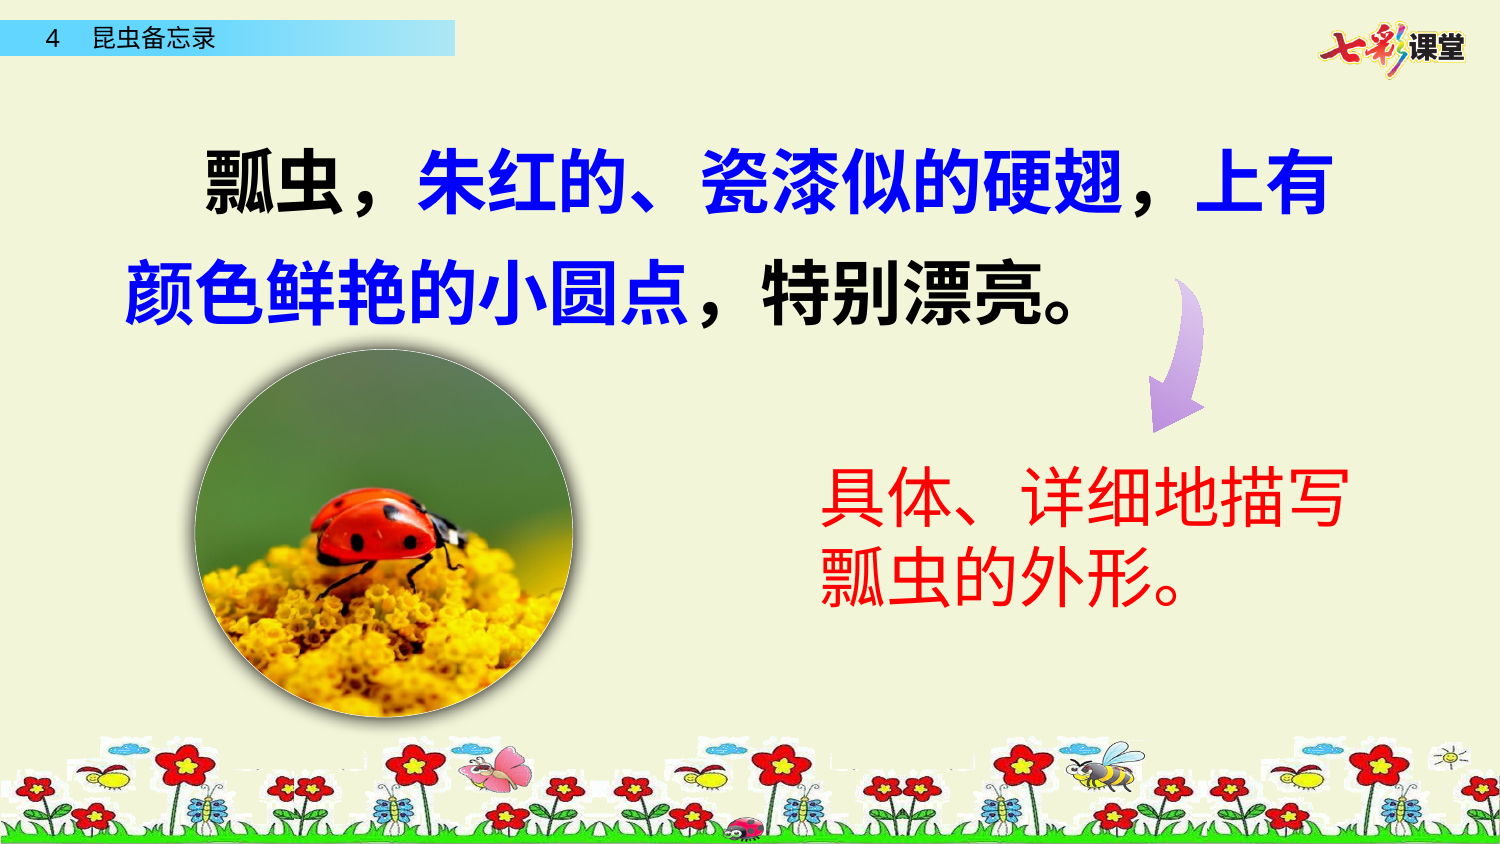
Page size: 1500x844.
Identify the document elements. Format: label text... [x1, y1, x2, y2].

picture [1316, 20, 1468, 80]
text_box 瓢虫，朱红的、瓷漆似的硬翅，上有颜色鲜艳的小圆点，特别漂亮。 [109, 105, 1364, 341]
text_box 具体、详细地描写瓢虫的外形。 [804, 448, 1388, 624]
picture [0, 349, 1500, 844]
text_box [1149, 278, 1205, 433]
